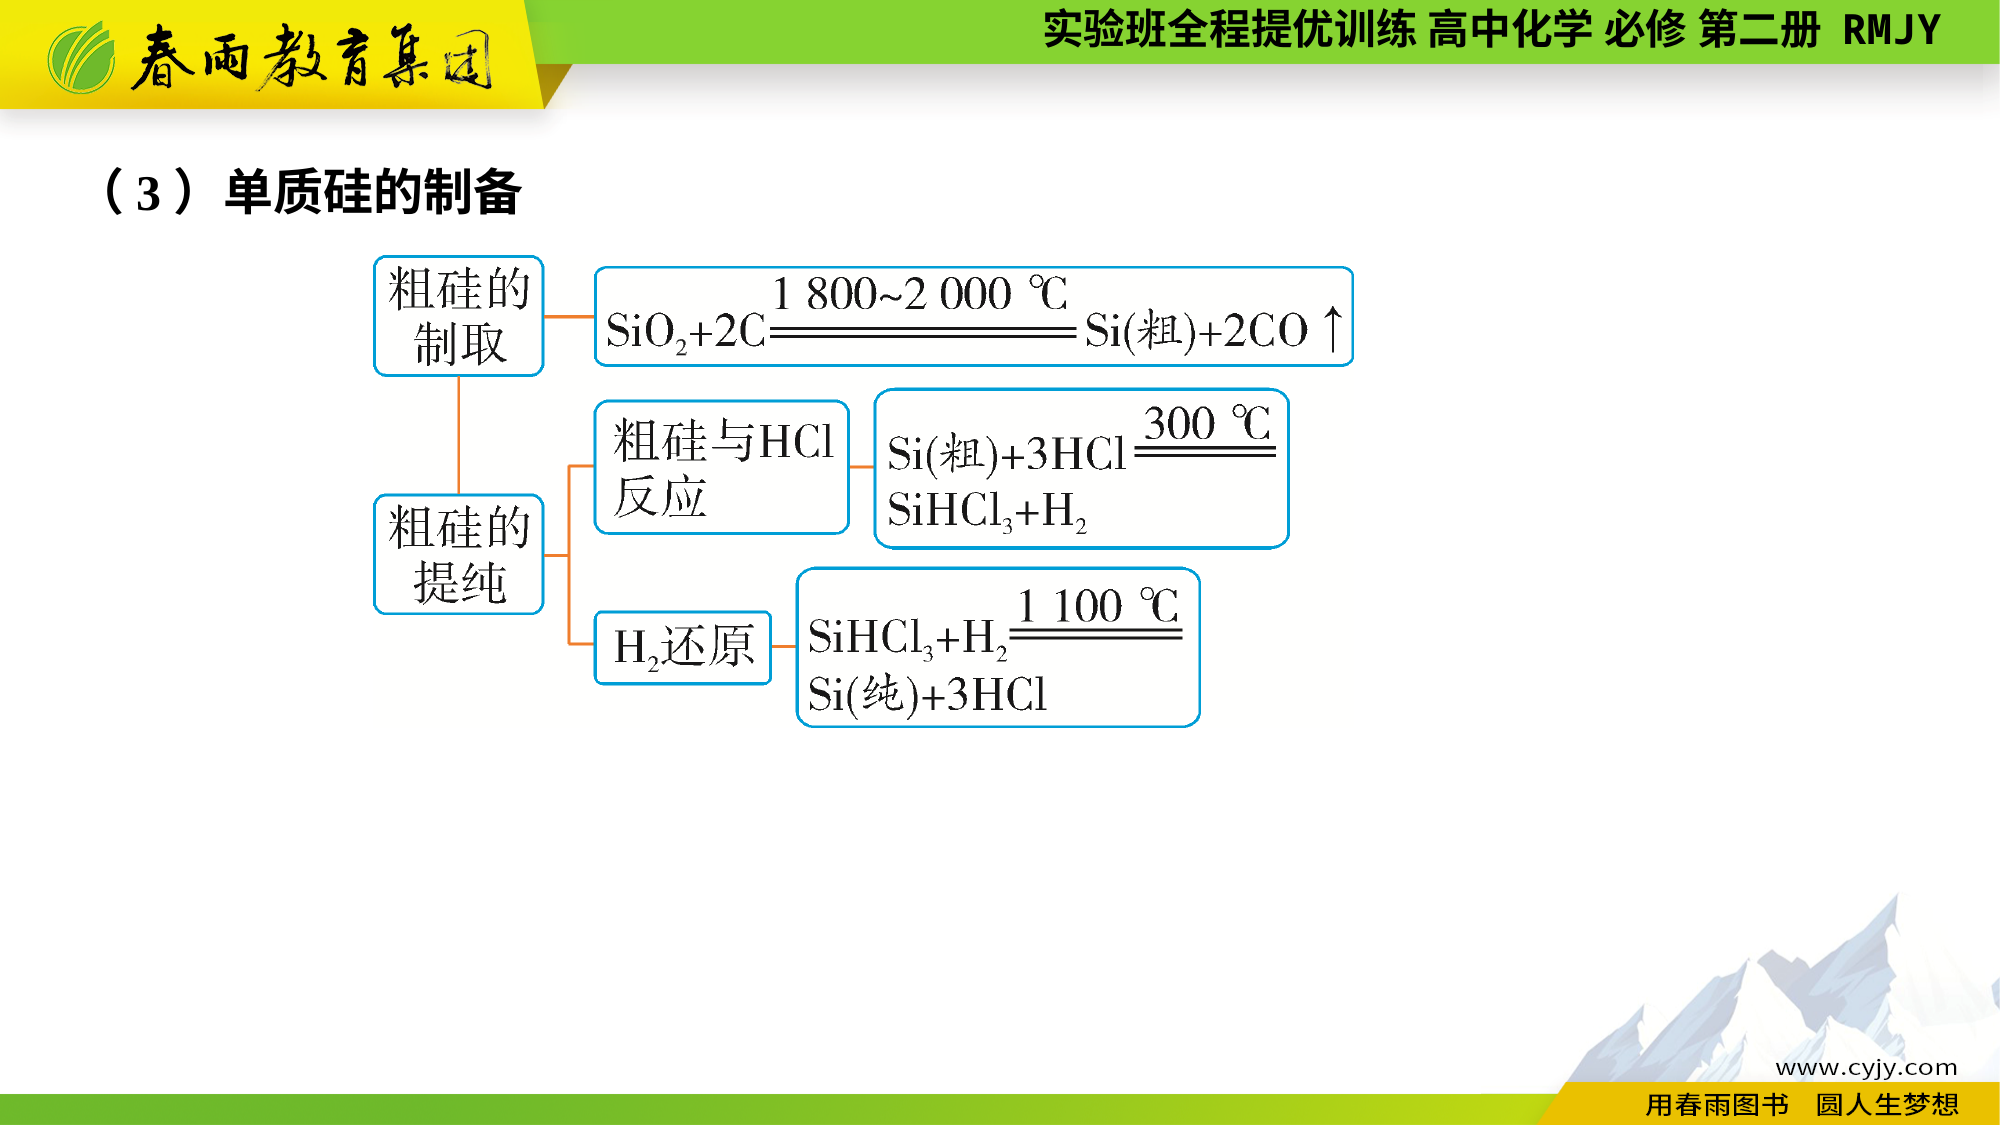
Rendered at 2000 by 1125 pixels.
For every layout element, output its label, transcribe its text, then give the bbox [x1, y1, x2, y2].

list （3）单质硅的制备 [59, 122, 1944, 217]
picture [0, 0, 2000, 1125]
